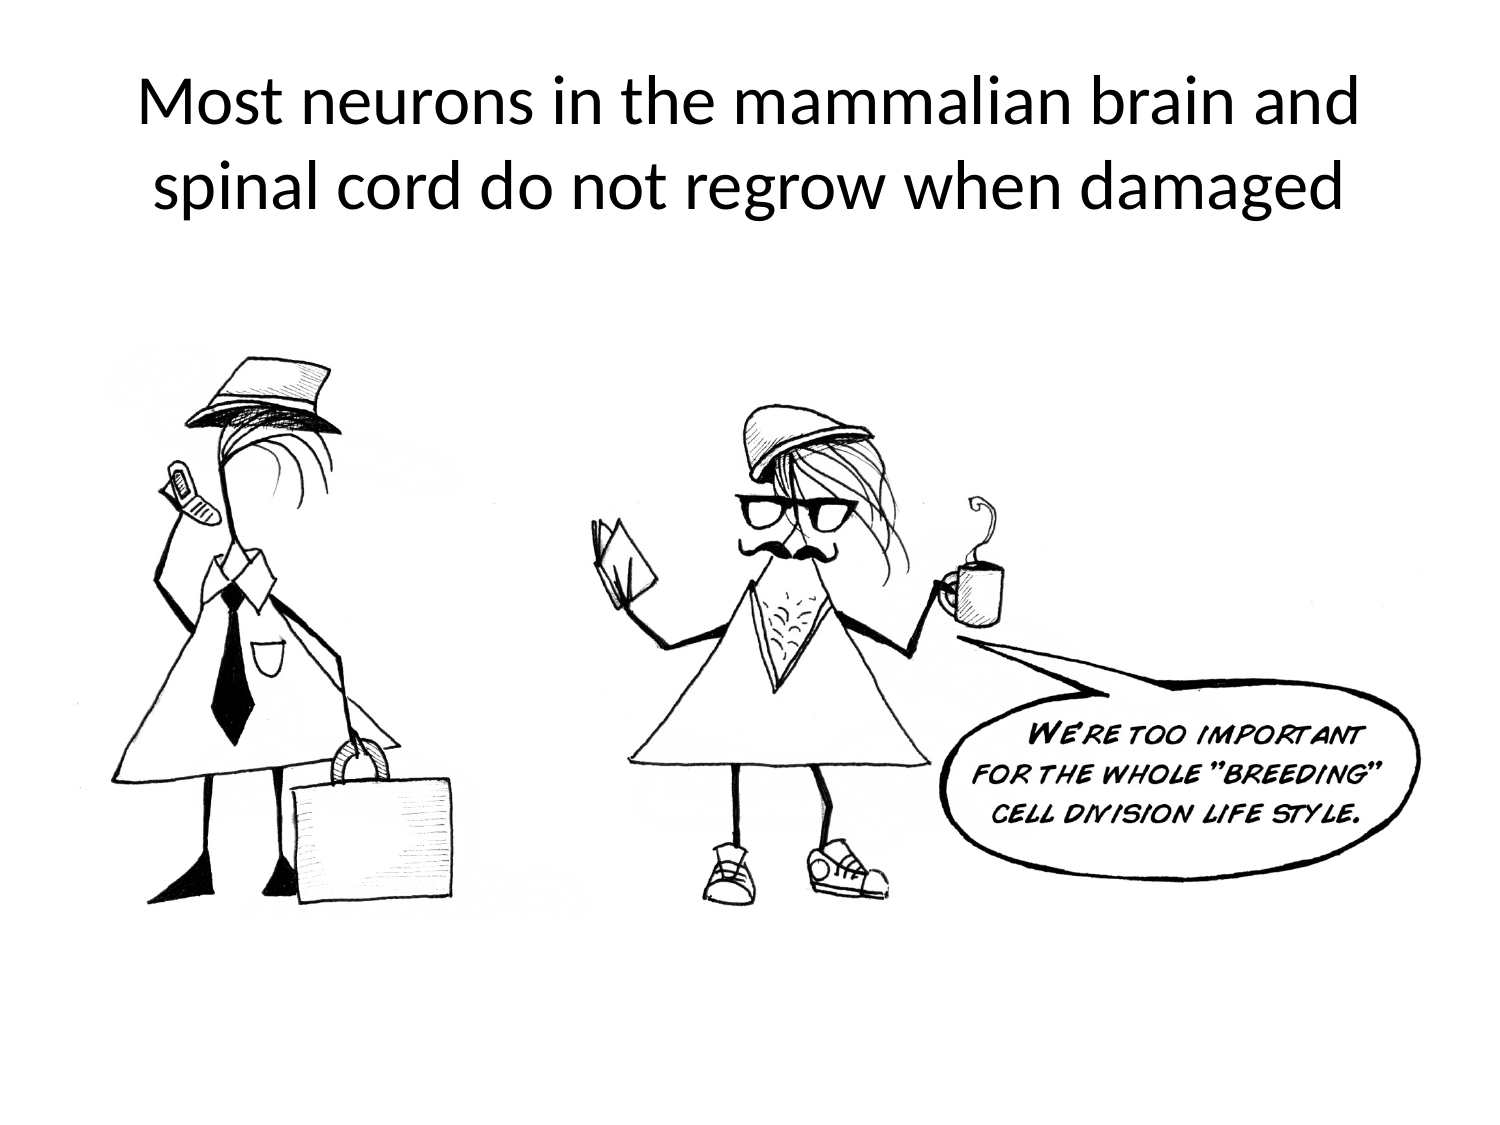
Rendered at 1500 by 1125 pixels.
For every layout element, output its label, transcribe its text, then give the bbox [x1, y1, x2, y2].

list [74, 345, 1426, 922]
title Most neurons in the mammalian brain and spinal cord do not regrow when damaged [75, 45, 1425, 233]
